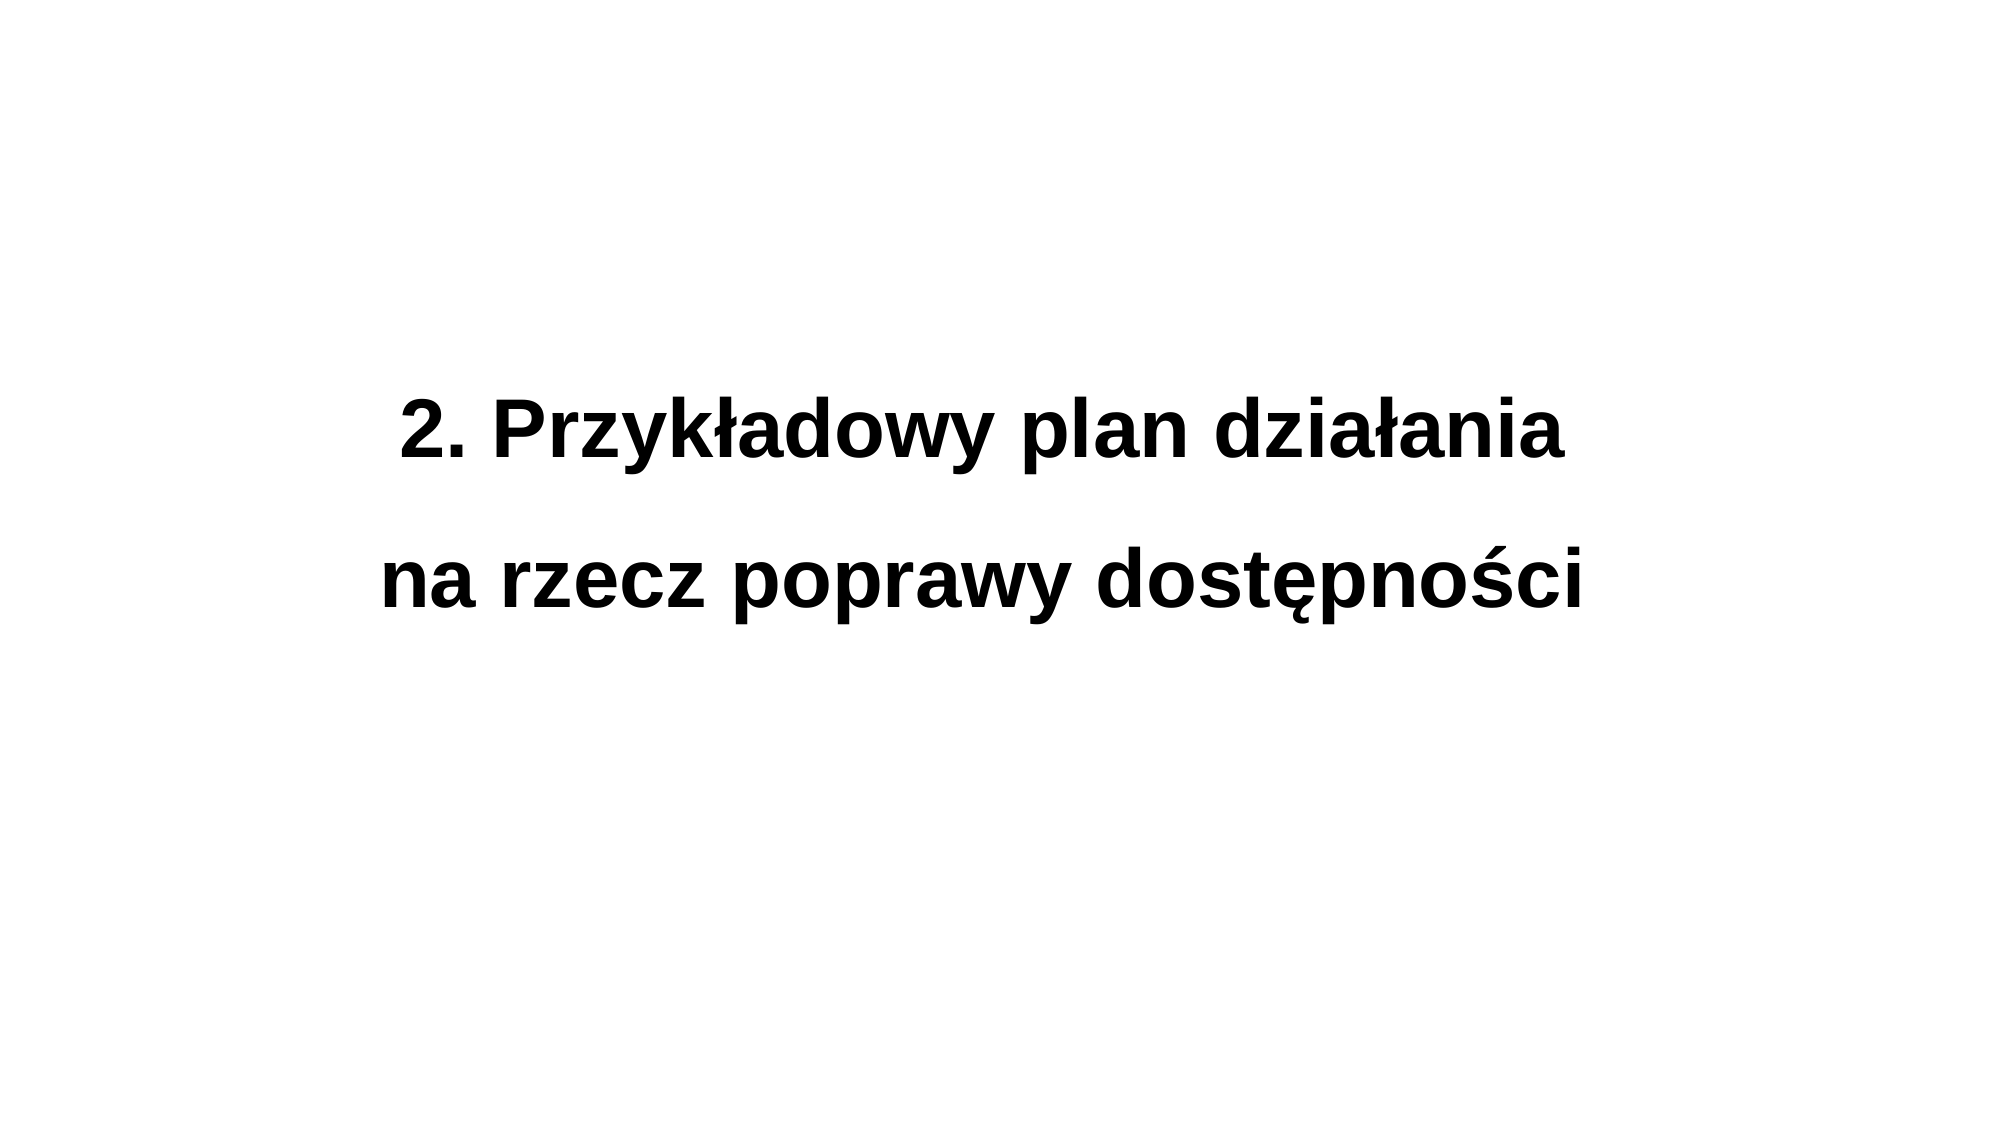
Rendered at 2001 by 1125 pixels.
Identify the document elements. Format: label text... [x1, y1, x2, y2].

text_box 2. Przykładowy plan działania na rzecz poprawy dostępności [342, 316, 1623, 632]
